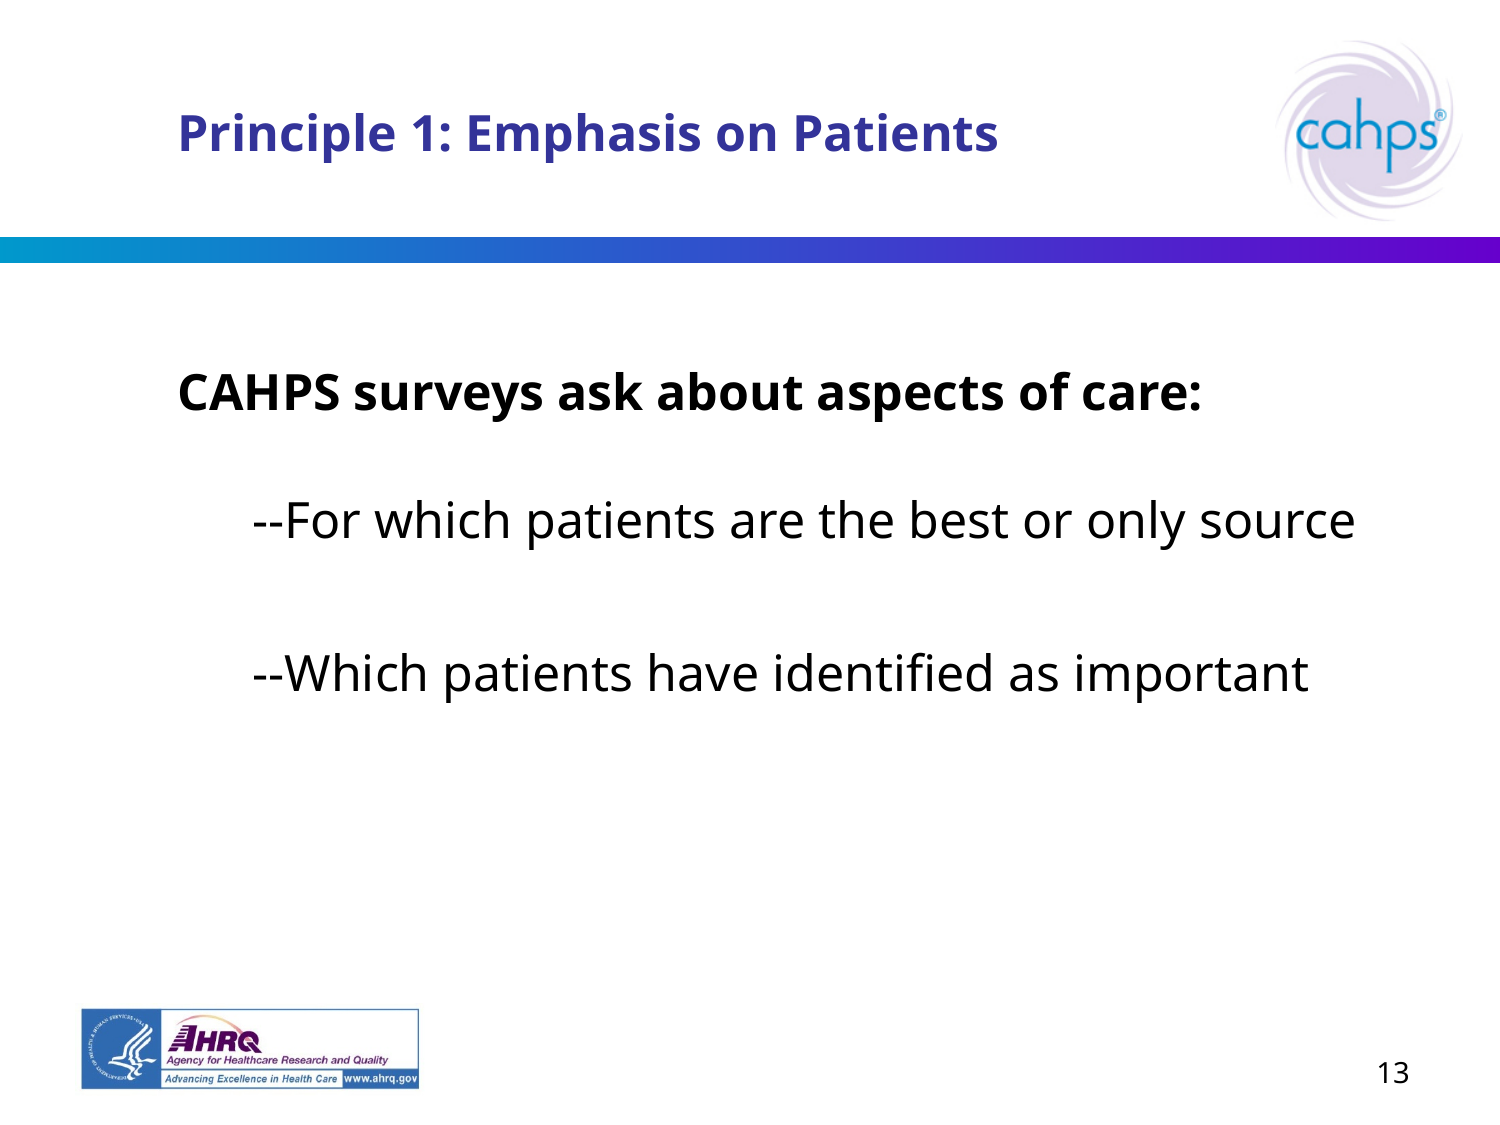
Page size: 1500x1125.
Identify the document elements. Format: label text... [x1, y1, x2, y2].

slide_number 13 [1074, 1046, 1426, 1125]
text_box [800, 275, 1500, 1000]
list CAHPS surveys ask about aspects of care: --For which patients are the best or only source --Which patients have identified as important [162, 359, 800, 880]
title Principle 1: Emphasis on Patients [162, 37, 1301, 226]
picture [1301, 37, 1463, 225]
picture [75, 1003, 425, 1096]
